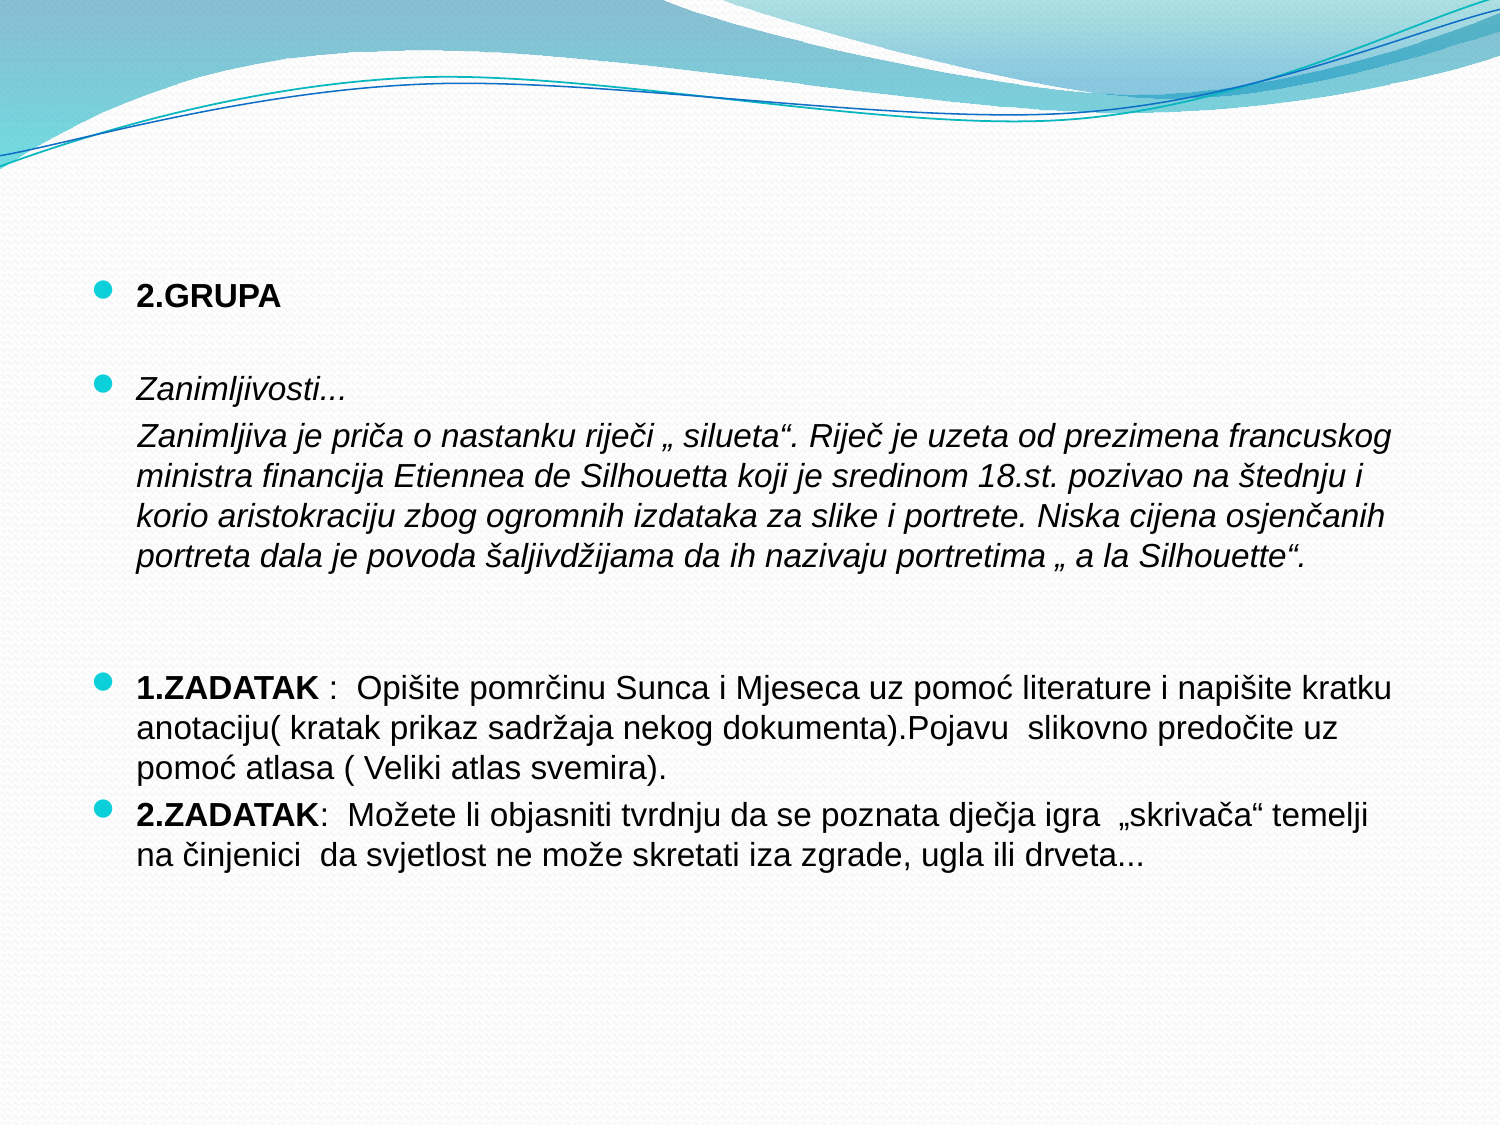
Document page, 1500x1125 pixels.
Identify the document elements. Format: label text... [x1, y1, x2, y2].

list 2.GRUPA Zanimljivosti... Zanimljiva je priča o nastanku riječi „ silueta“. Riječ je uzeta od prezimena francuskog ministra financija Etiennea de Silhouetta koji je sredinom 18.st. pozivao na štednju i korio aristokraciju zbog ogromnih izdataka za slike i portrete. Niska cijena osjenčanih portreta dala je povoda šaljivdžijama da ih nazivaju portretima „ a la Silhouette“. 1.ZADATAK : Opišite pomrčinu Sunca i Mjeseca uz pomoć literature i napišite kratku anotaciju( kratak prikaz sadržaja nekog dokumenta).Pojavu slikovno predočite uz pomoć atlasa ( Veliki atlas svemira). 2.ZADATAK: Možete li objasniti tvrdnju da se poznata dječja igra „skrivača“ temelji na činjenici da svjetlost ne može skretati iza zgrade, ugla ili drveta... [76, 267, 1427, 988]
